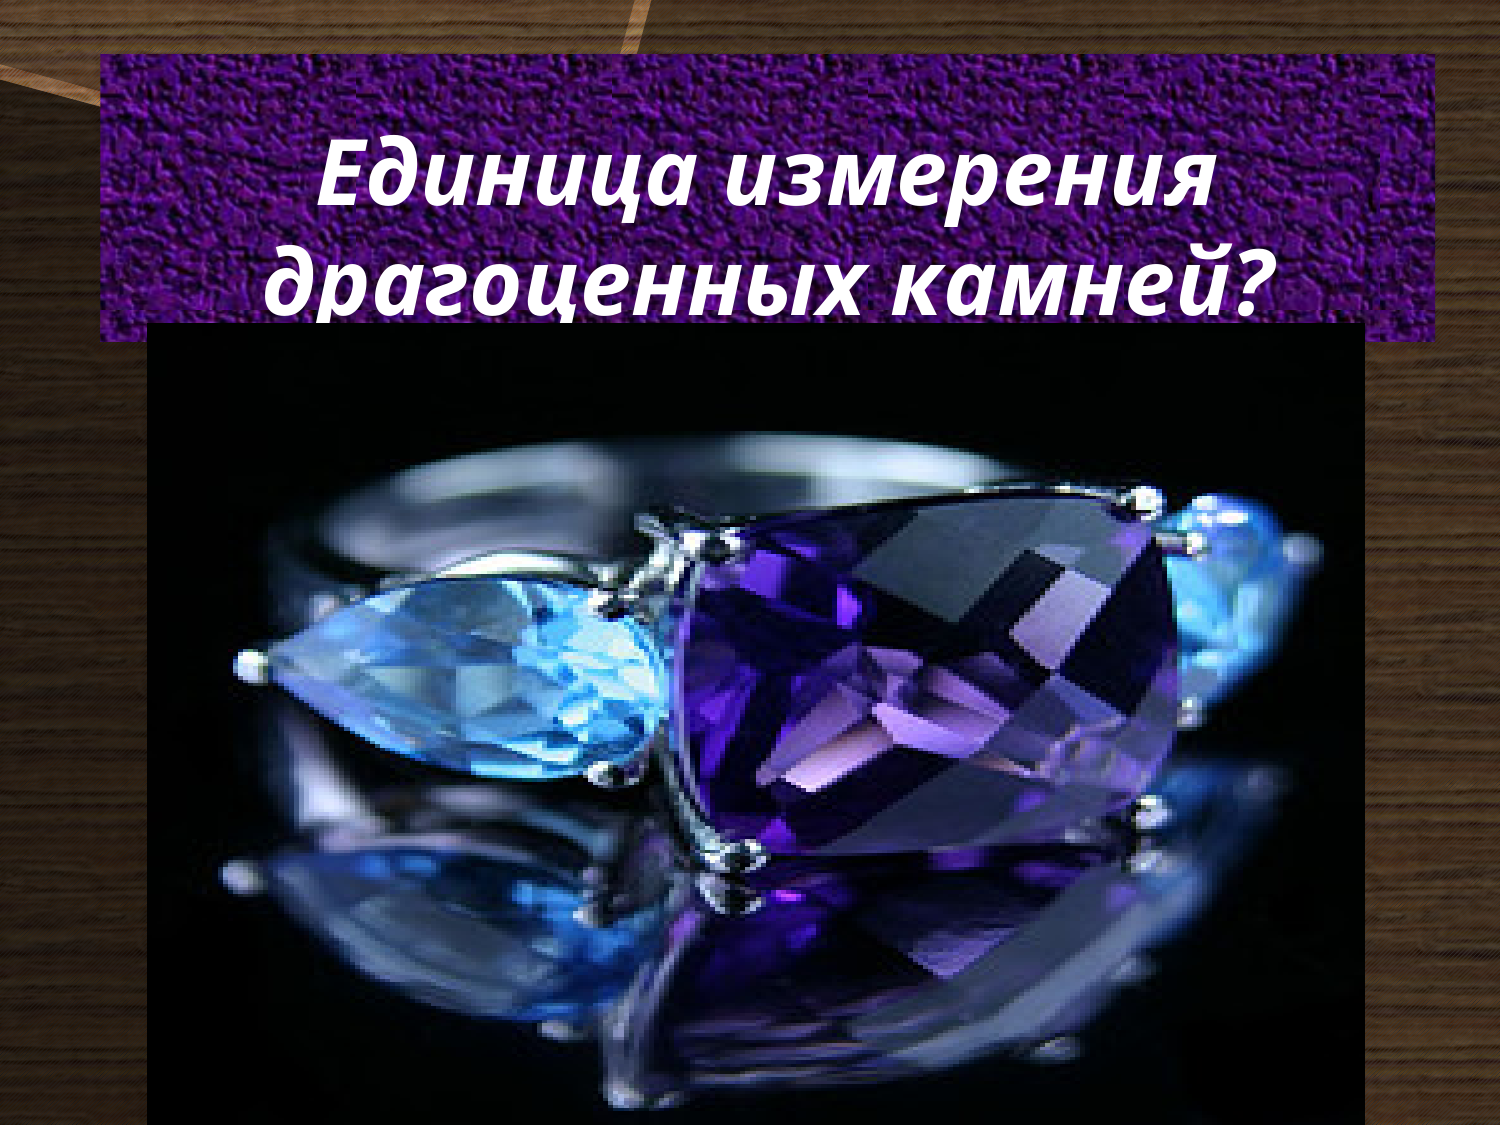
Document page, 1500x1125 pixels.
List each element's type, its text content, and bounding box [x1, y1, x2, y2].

title Единица измерения драгоценных камней? [100, 54, 1436, 342]
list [147, 323, 1365, 1125]
